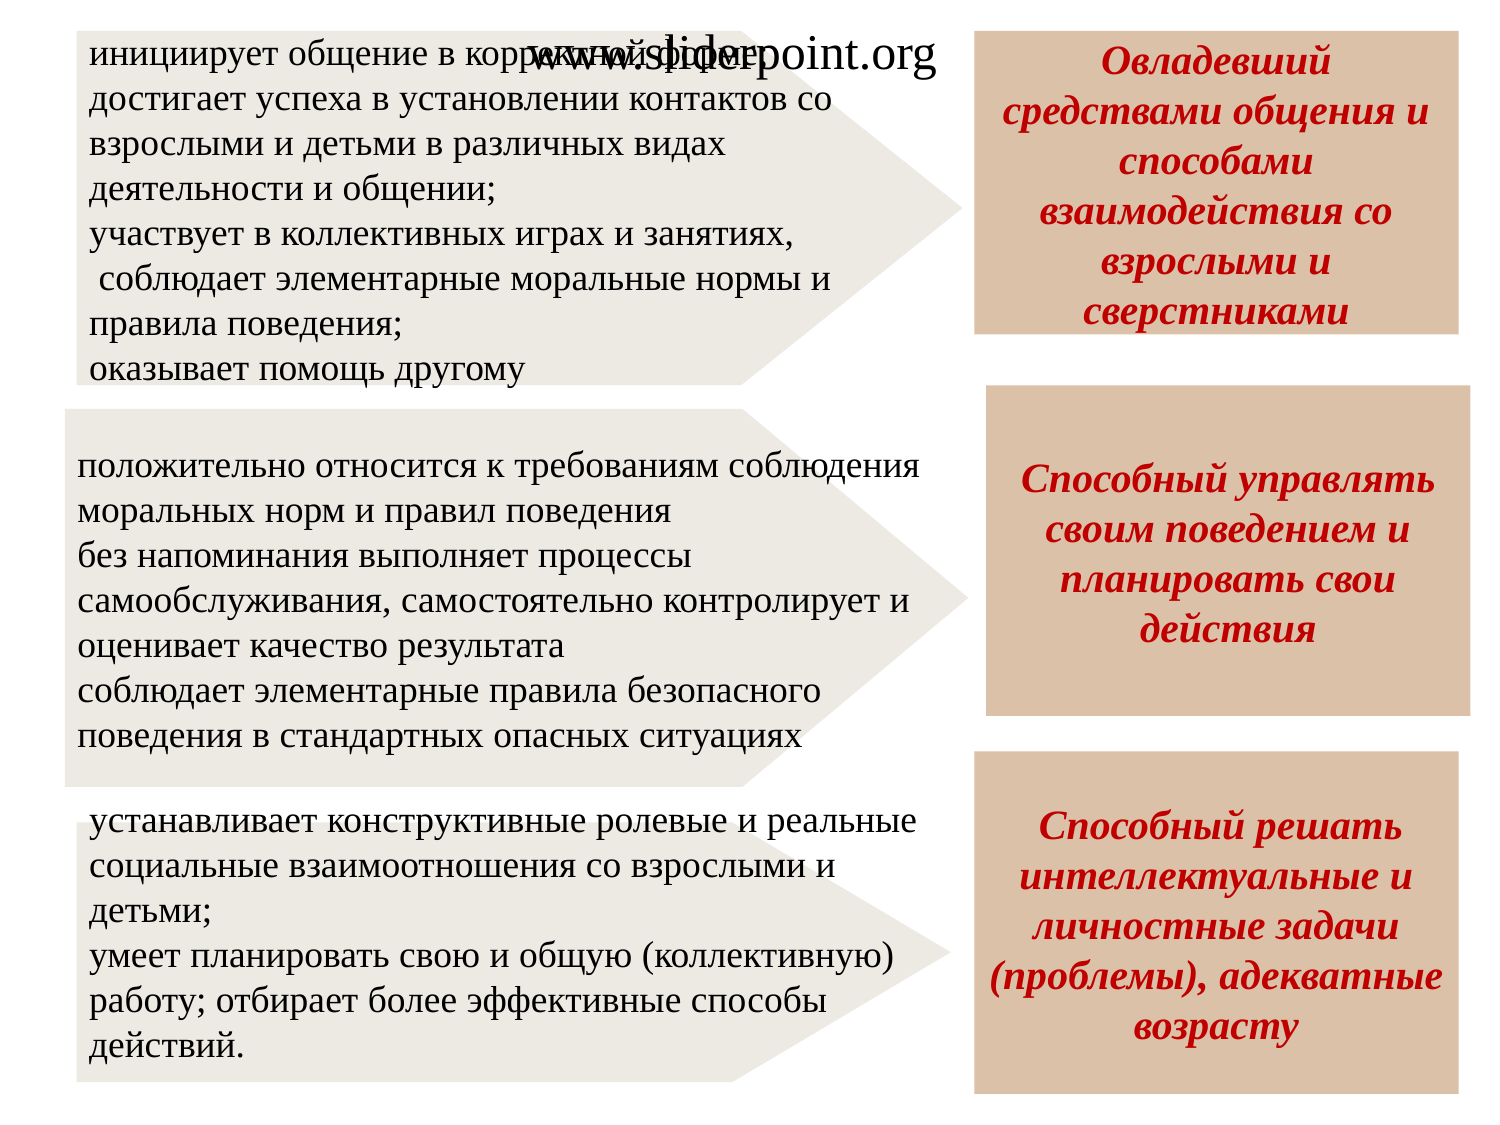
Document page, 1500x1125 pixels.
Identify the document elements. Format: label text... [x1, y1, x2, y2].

footer www.sliderpoint.org [512, 12, 1063, 60]
text_box Способный решать интеллектуальные и личностные задачи (проблемы), адекватные возрасту [974, 751, 1459, 1094]
text_box инициирует общение в корректной форме; достигает успеха в установлении контактов со взрослыми и детьми в различных видах деятельности и общении; участвует в коллективных играх и занятиях, соблюдает элементарные моральные нормы и правила поведения; оказывает помощь другому [76, 30, 963, 386]
text_box Способный управлять своим поведением и планировать свои действия [986, 385, 1471, 716]
text_box положительно относится к требованиям соблюдения моральных норм и правил поведения без напоминания выполняет процессы самообслуживания, самостоятельно контролирует и оценивает качество результата соблюдает элементарные правила безопасного поведения в стандартных опасных ситуациях [64, 408, 969, 787]
text_box устанавливает конструктивные ролевые и реальные социальные взаимоотношения со взрослыми и детьми; умеет планировать свою и общую (коллективную) работу; отбирает более эффективные способы действий. [76, 822, 951, 1083]
text_box Овладевший средствами общения и способами взаимодействия со взрослыми и сверстниками [974, 30, 1459, 335]
